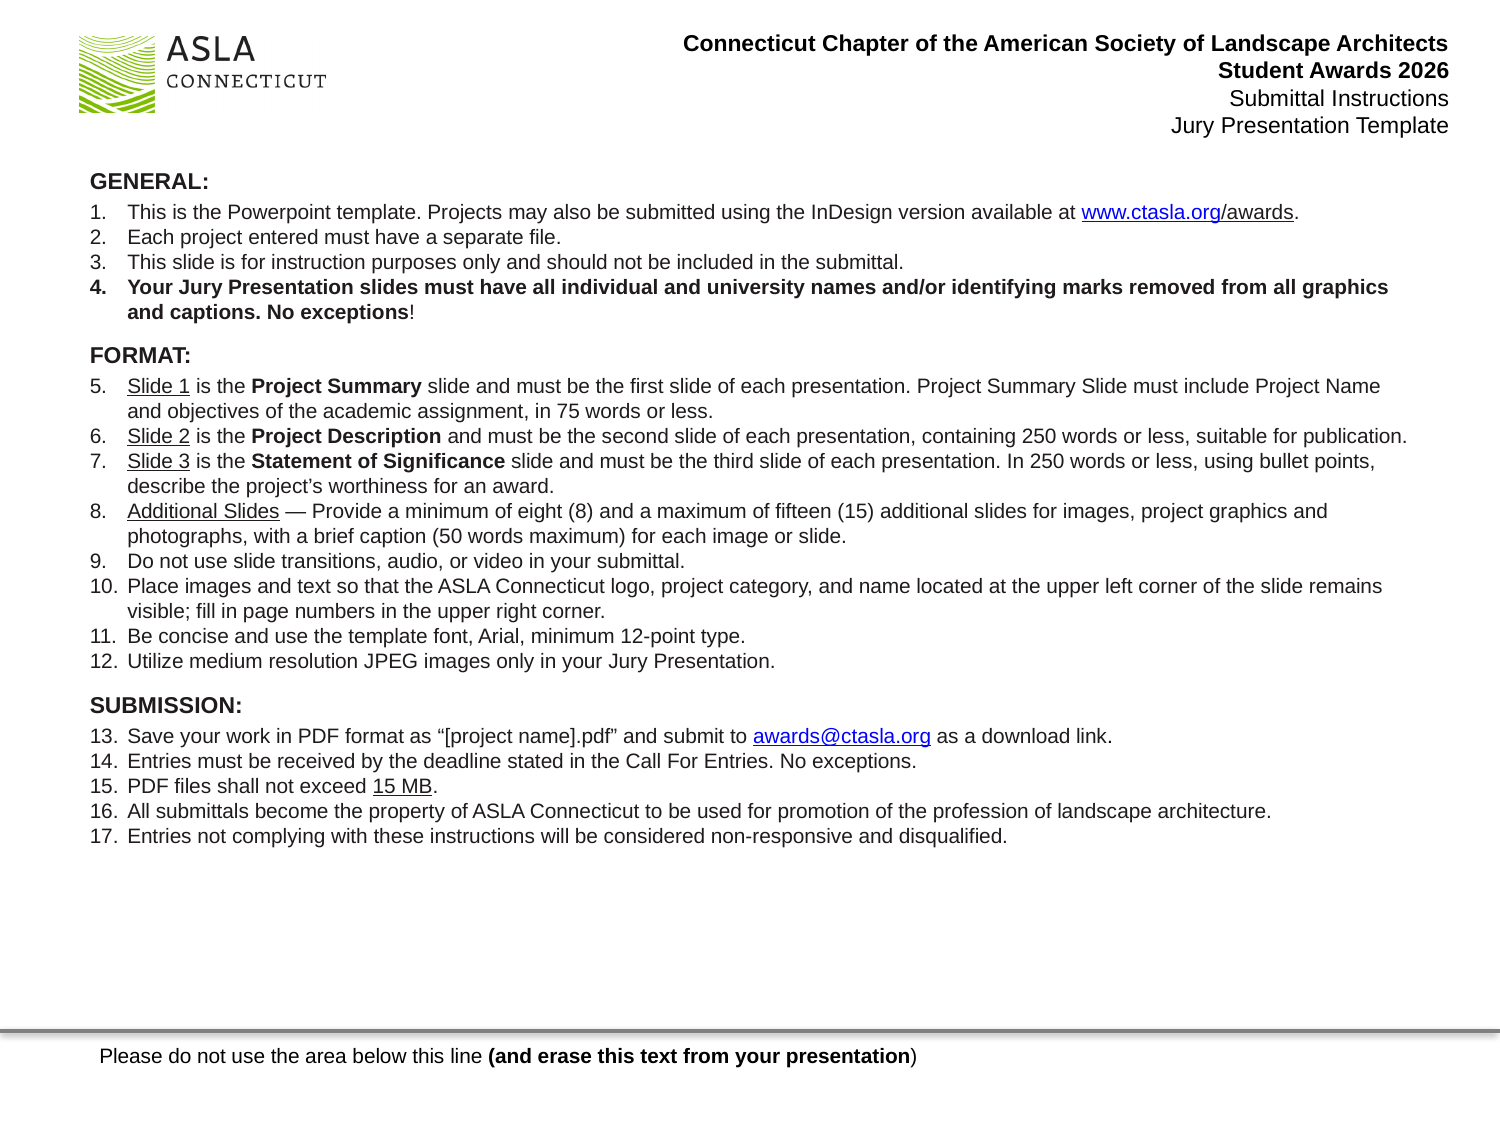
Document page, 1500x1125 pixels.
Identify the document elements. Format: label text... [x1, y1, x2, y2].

text_box SUBMISSION: [79, 685, 578, 724]
text_box Connecticut Chapter of the American Society of Landscape Architects Student Awards 2026 Submittal Instructions Jury Presentation Template [570, 22, 1460, 144]
picture [79, 36, 327, 113]
text_box Please do not use the area below this line (and erase this text from your presentation) [84, 1039, 933, 1075]
text_box GENERAL: [79, 161, 578, 200]
text_box FORMAT: [79, 335, 578, 373]
text_box This is the Powerpoint template. Projects may also be submitted using the InDesign version available at www.ctasla.org/awards. Each project entered must have a separate file. This slide is for instruction purposes only and should not be included in the submittal. Your Jury Presentation slides must have all individual and university names and/or identifying marks removed from all graphics and captions. No exceptions! Slide 1 is the Project Summary slide and must be the first slide of each presentation. Project Summary Slide must include Project Name and objectives of the academic assignment, in 75 words or less. Slide 2 is the Project Description and must be the second slide of each presentation, containing 250 words or less, suitable for publication. Slide 3 is the Statement of Significance slide and must be the third slide of each presentation. In 250 words or less, using bullet points, describe the project’s worthiness for an award. Additional Slides — Provide a minimum of eight (8) and a maximum of fifteen (15) additional slides for images, project graphics and photographs, with a brief caption (50 words maximum) for each image or slide. Do not use slide transitions, audio, or video in your submittal. Place images and text so that the ASLA Connecticut logo, project category, and name located at the upper left corner of the slide remains visible; fill in page numbers in the upper right corner. Be concise and use the template font, Arial, minimum 12-point type. Utilize medium resolution JPEG images only in your Jury Presentation. Save your work in PDF format as “[project name].pdf” and submit to awards@ctasla.org as a download link. Entries must be received by the deadline stated in the Call For Entries. No exceptions. PDF files shall not exceed 15 MB. All submittals become the property of ASLA Connecticut to be used for promotion of the profession of landscape architecture. Entries not complying with these instructions will be considered non-responsive and disqualified. [79, 193, 1427, 853]
text_box GENERAL: [69, 52, 74, 91]
